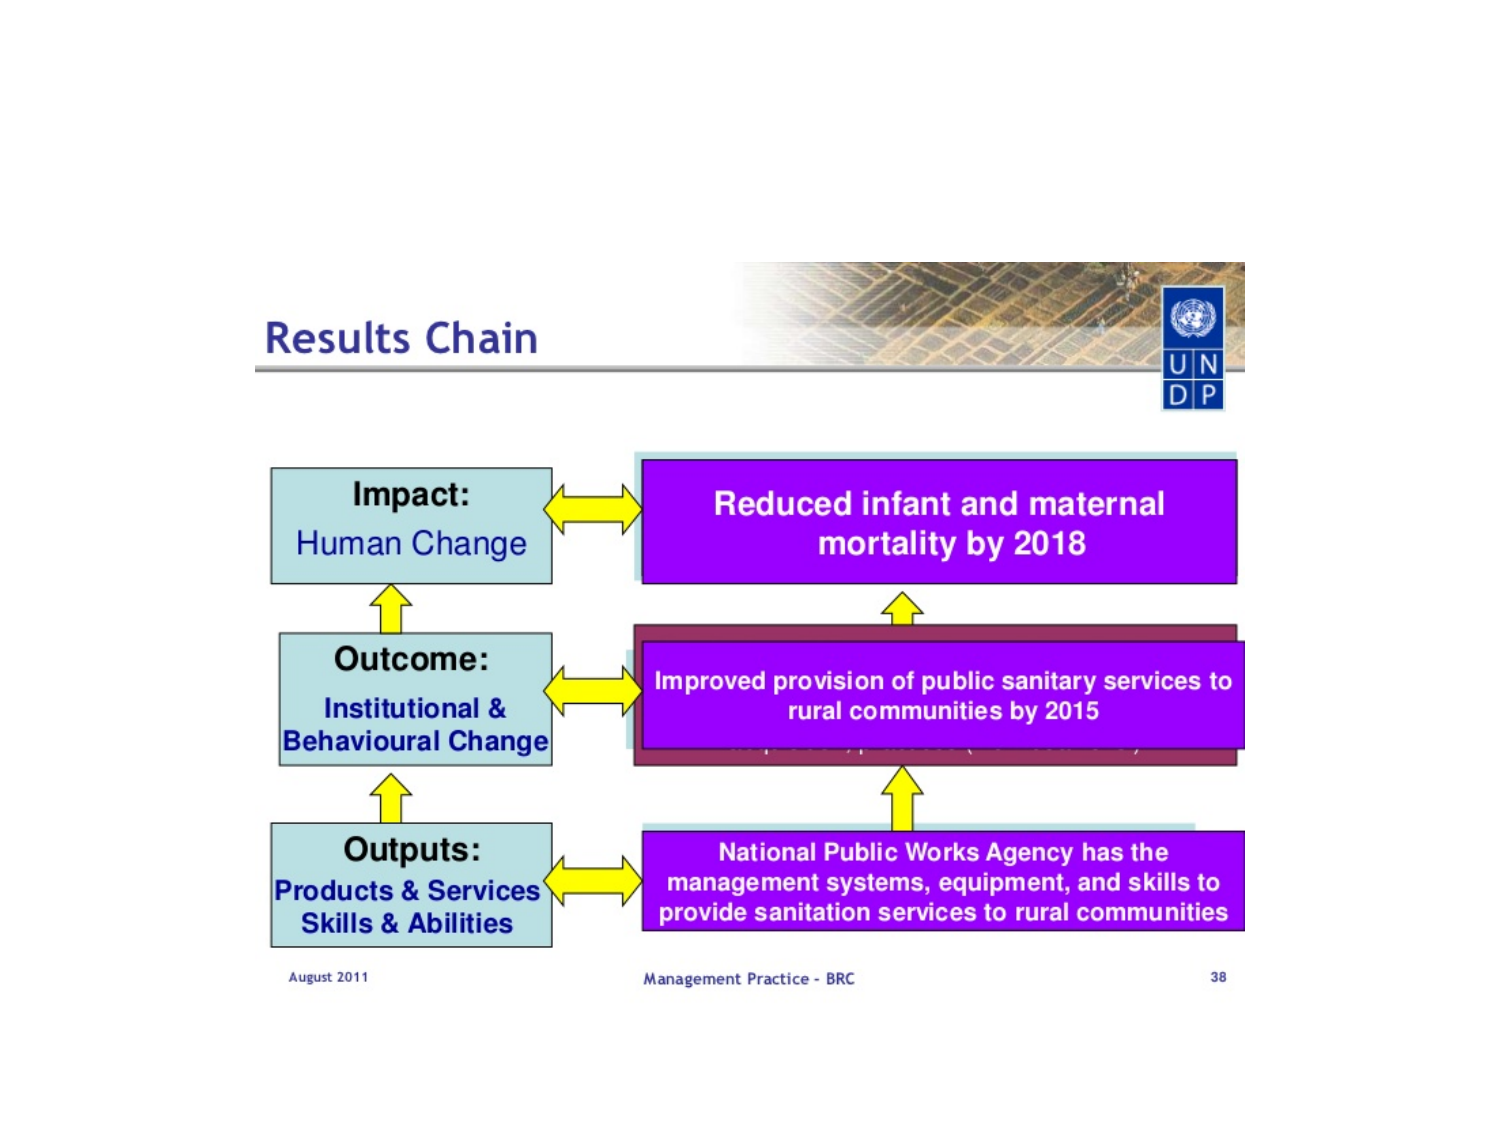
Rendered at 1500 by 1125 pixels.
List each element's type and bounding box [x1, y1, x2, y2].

list [254, 262, 1246, 1006]
